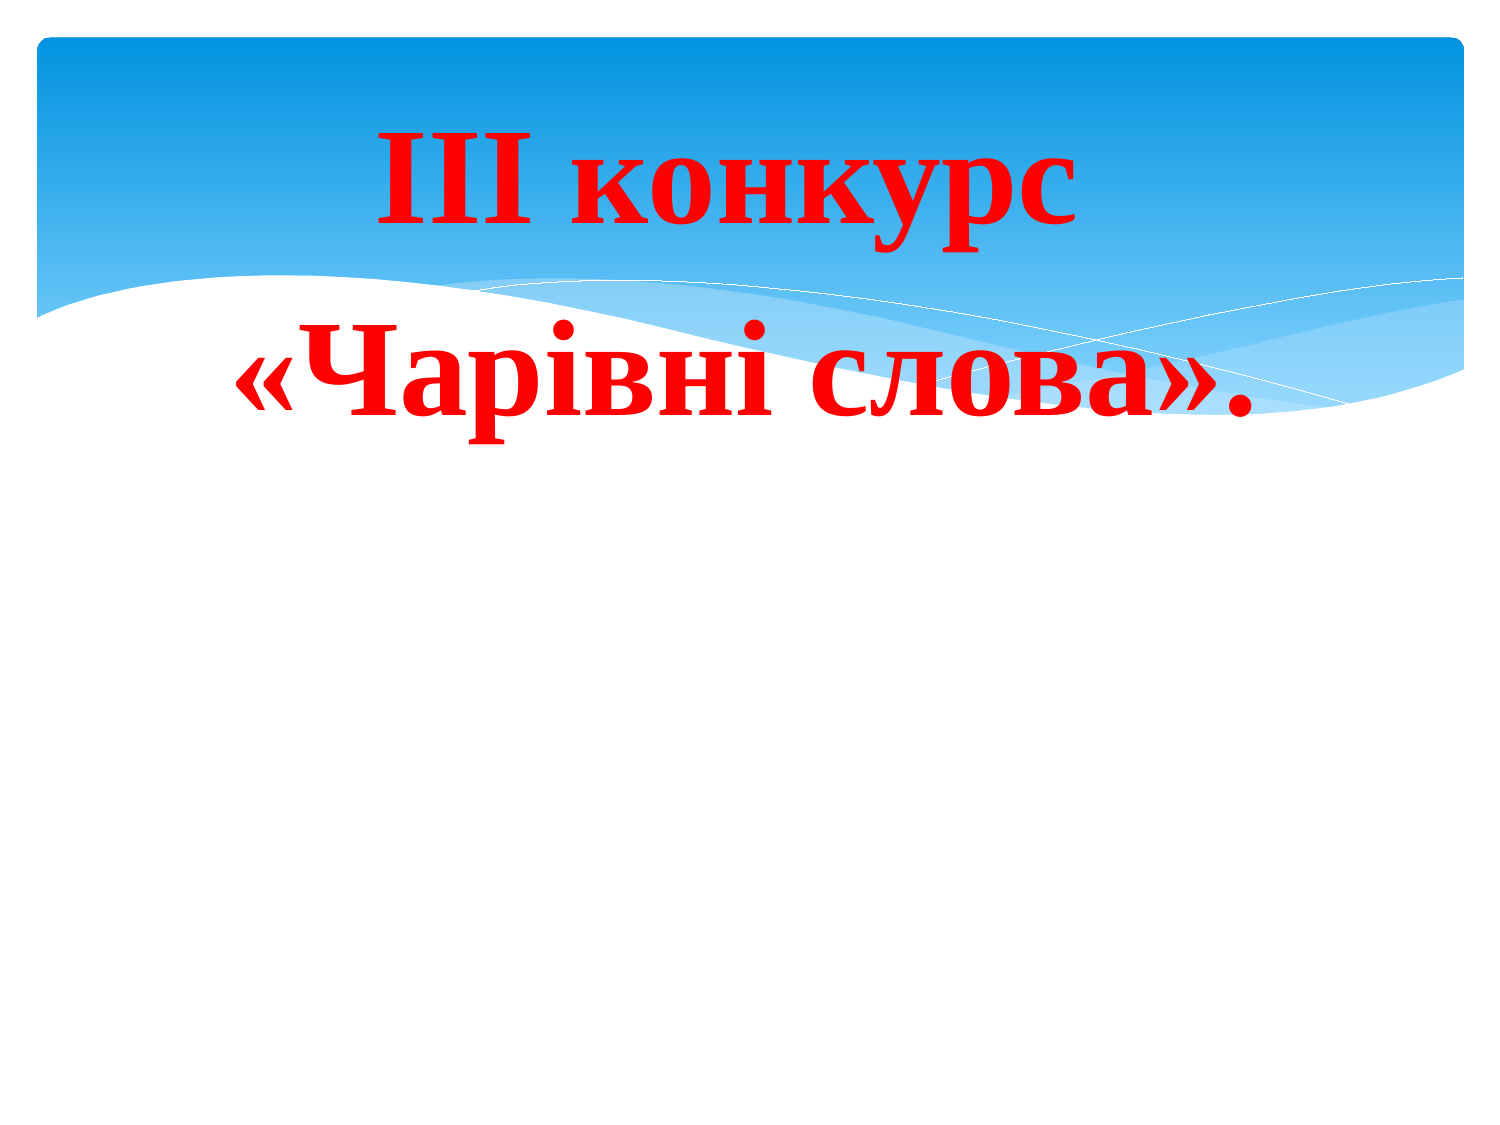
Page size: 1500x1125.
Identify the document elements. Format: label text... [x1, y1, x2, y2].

list III конкурс «Чарівні слова». [29, 78, 1459, 1071]
